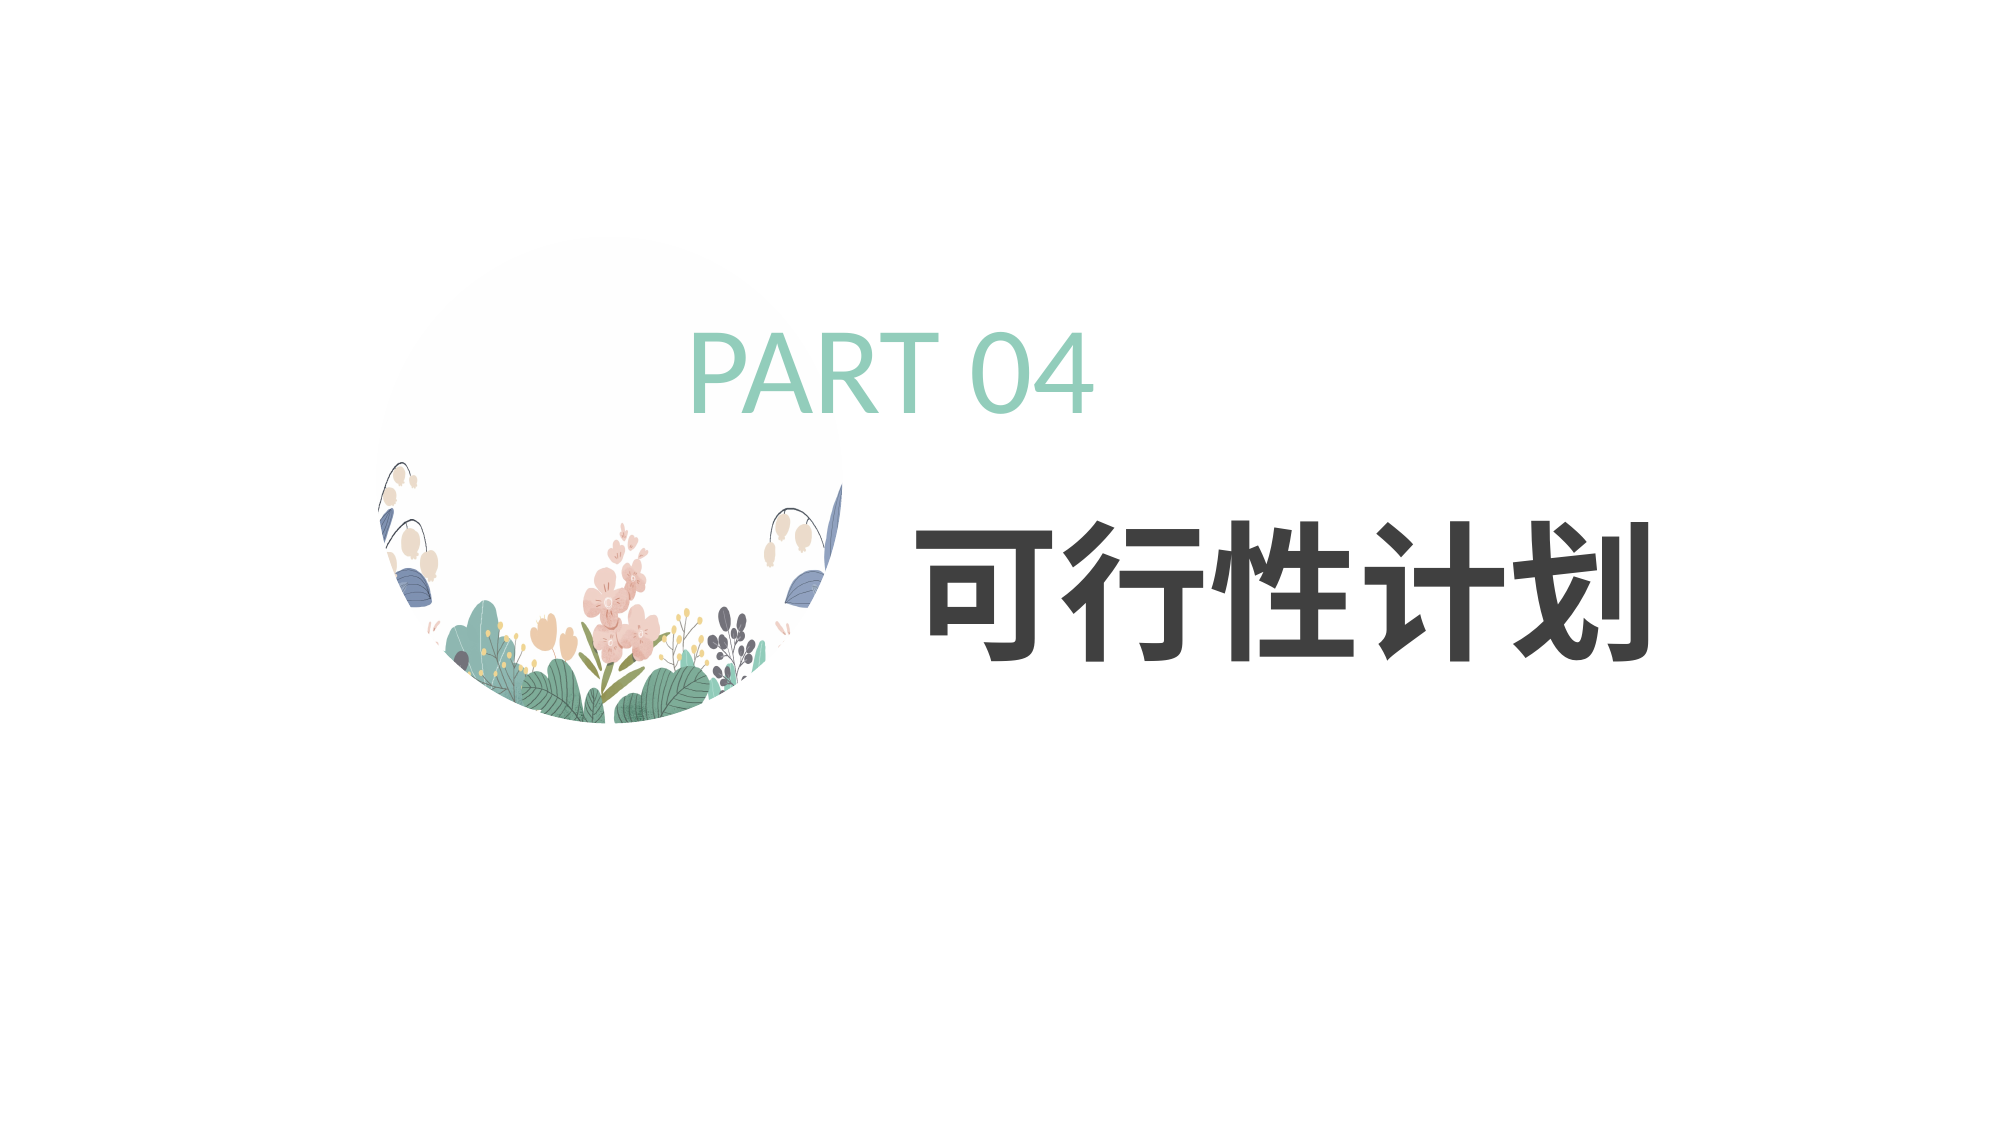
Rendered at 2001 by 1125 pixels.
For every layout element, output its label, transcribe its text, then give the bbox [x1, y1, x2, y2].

picture [376, 237, 843, 724]
text_box PART 04 [843, 280, 1111, 446]
text_box 可行性计划 [894, 491, 1675, 686]
